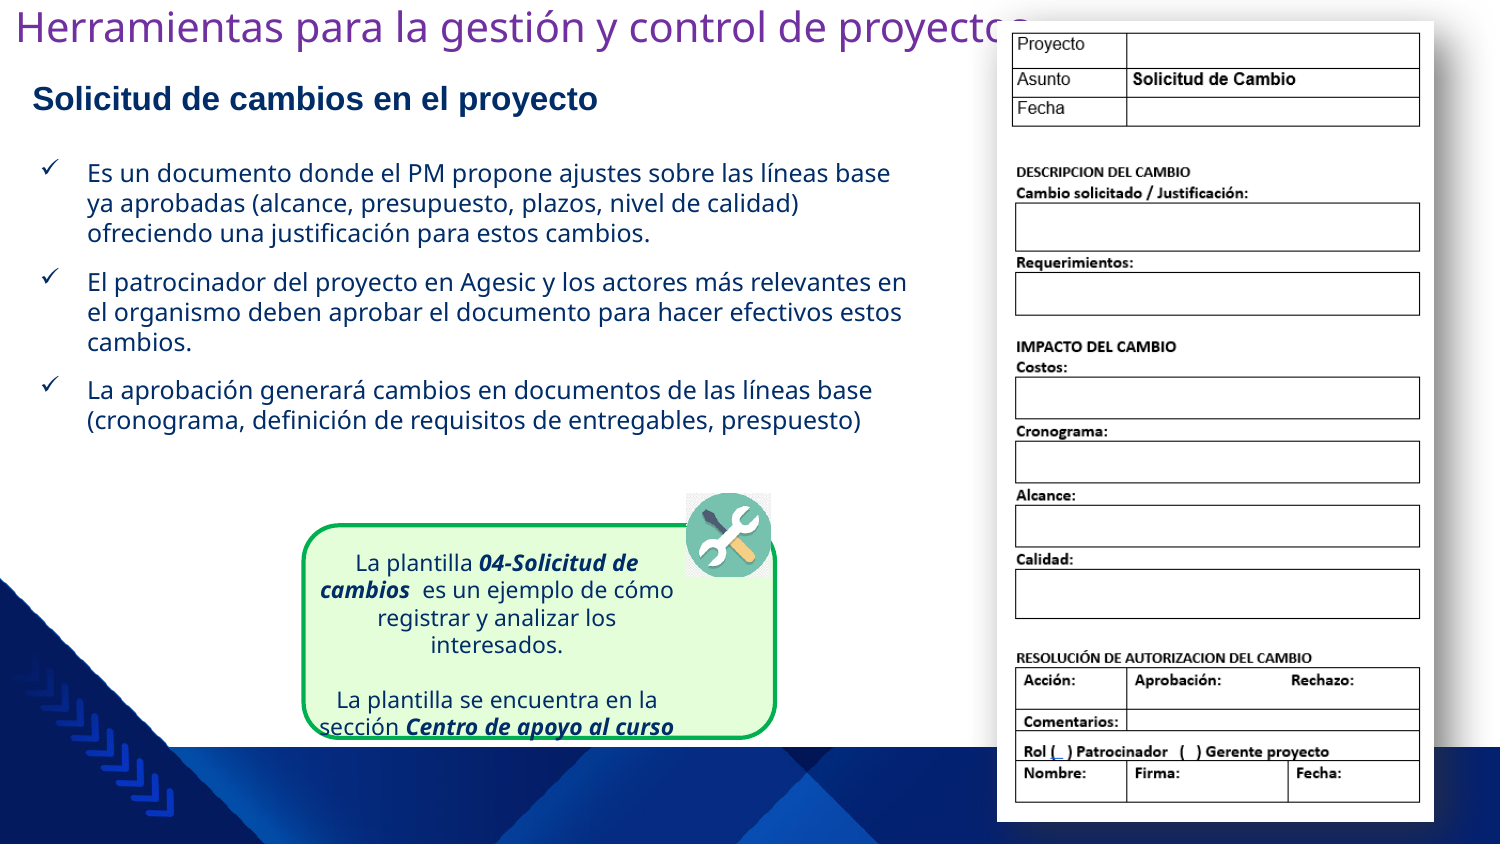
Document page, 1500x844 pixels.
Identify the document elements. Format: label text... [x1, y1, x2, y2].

text_box Solicitud de cambios en el proyecto [17, 65, 857, 125]
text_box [303, 492, 776, 739]
picture [0, 0, 1500, 844]
text_box Es un documento donde el PM propone ajustes sobre las líneas base ya aprobadas (alcance, presupuesto, plazos, nivel de calidad) ofreciendo una justificación para estos cambios. El patrocinador del proyecto en Agesic y los actores más relevantes en el organismo deben aprobar el documento para hacer efectivos estos cambios. La aprobación generará cambios en documentos de las líneas base (cronograma, definición de requisitos de entregables, prespuesto) [25, 150, 928, 442]
title Herramientas para la gestión y control de proyectos [0, 0, 1290, 62]
